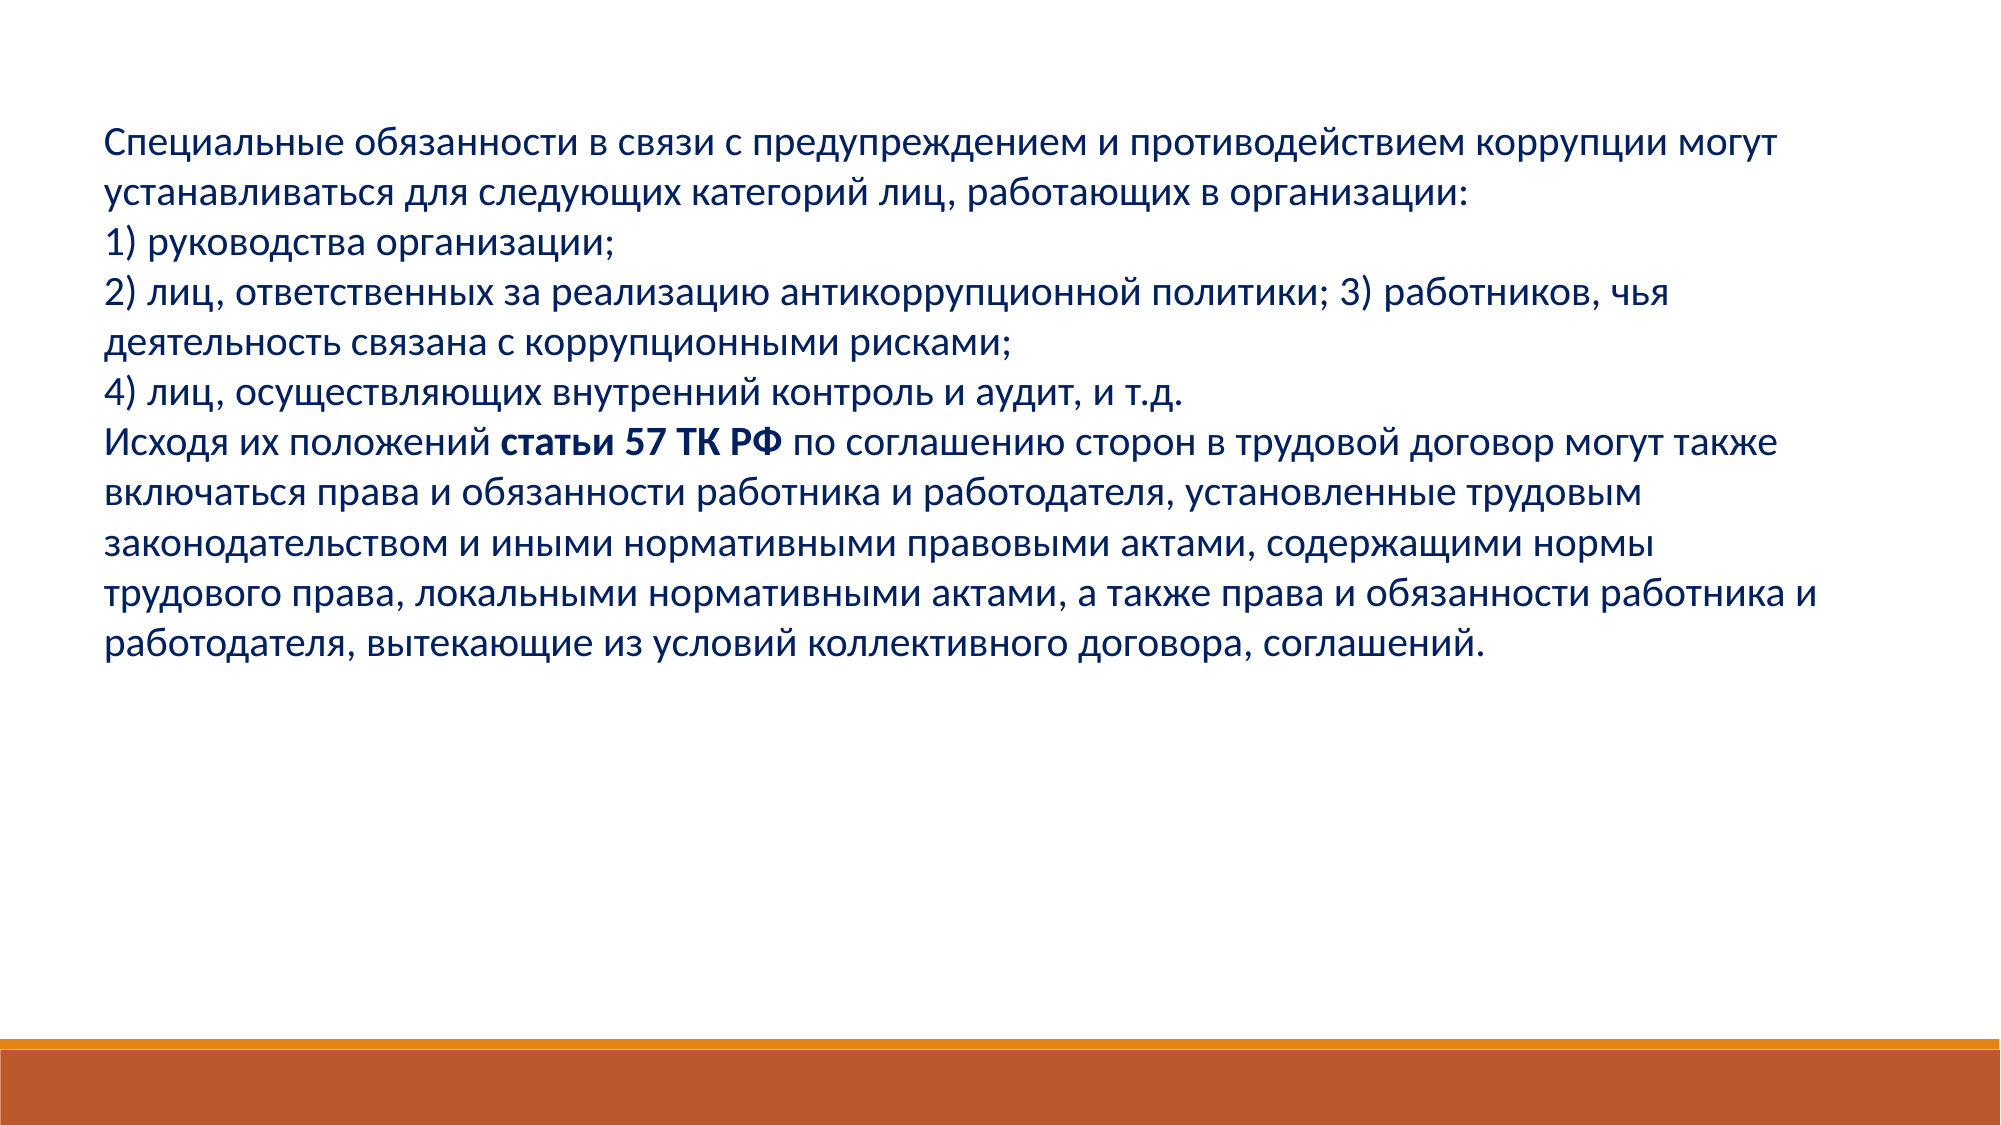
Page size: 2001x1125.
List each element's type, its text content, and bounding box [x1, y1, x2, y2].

text_box Специальные обязанности в связи с предупреждением и противодействием коррупции могут устанавливаться для следующих категорий лиц, работающих в организации: 1) руководства организации; 2) лиц, ответственных за реализацию антикоррупционной политики; 3) работников, чья деятельность связана с коррупционными рисками; 4) лиц, осуществляющих внутренний контроль и аудит, и т.д. Исходя их положений статьи 57 ТК РФ по соглашению сторон в трудовой договор могут также включаться права и обязанности работника и работодателя, установленные трудовым законодательством и иными нормативными правовыми актами, содержащими нормы трудового права, локальными нормативными актами, а также права и обязанности работника и работодателя, вытекающие из условий коллективного договора, соглашений. [88, 106, 1834, 672]
